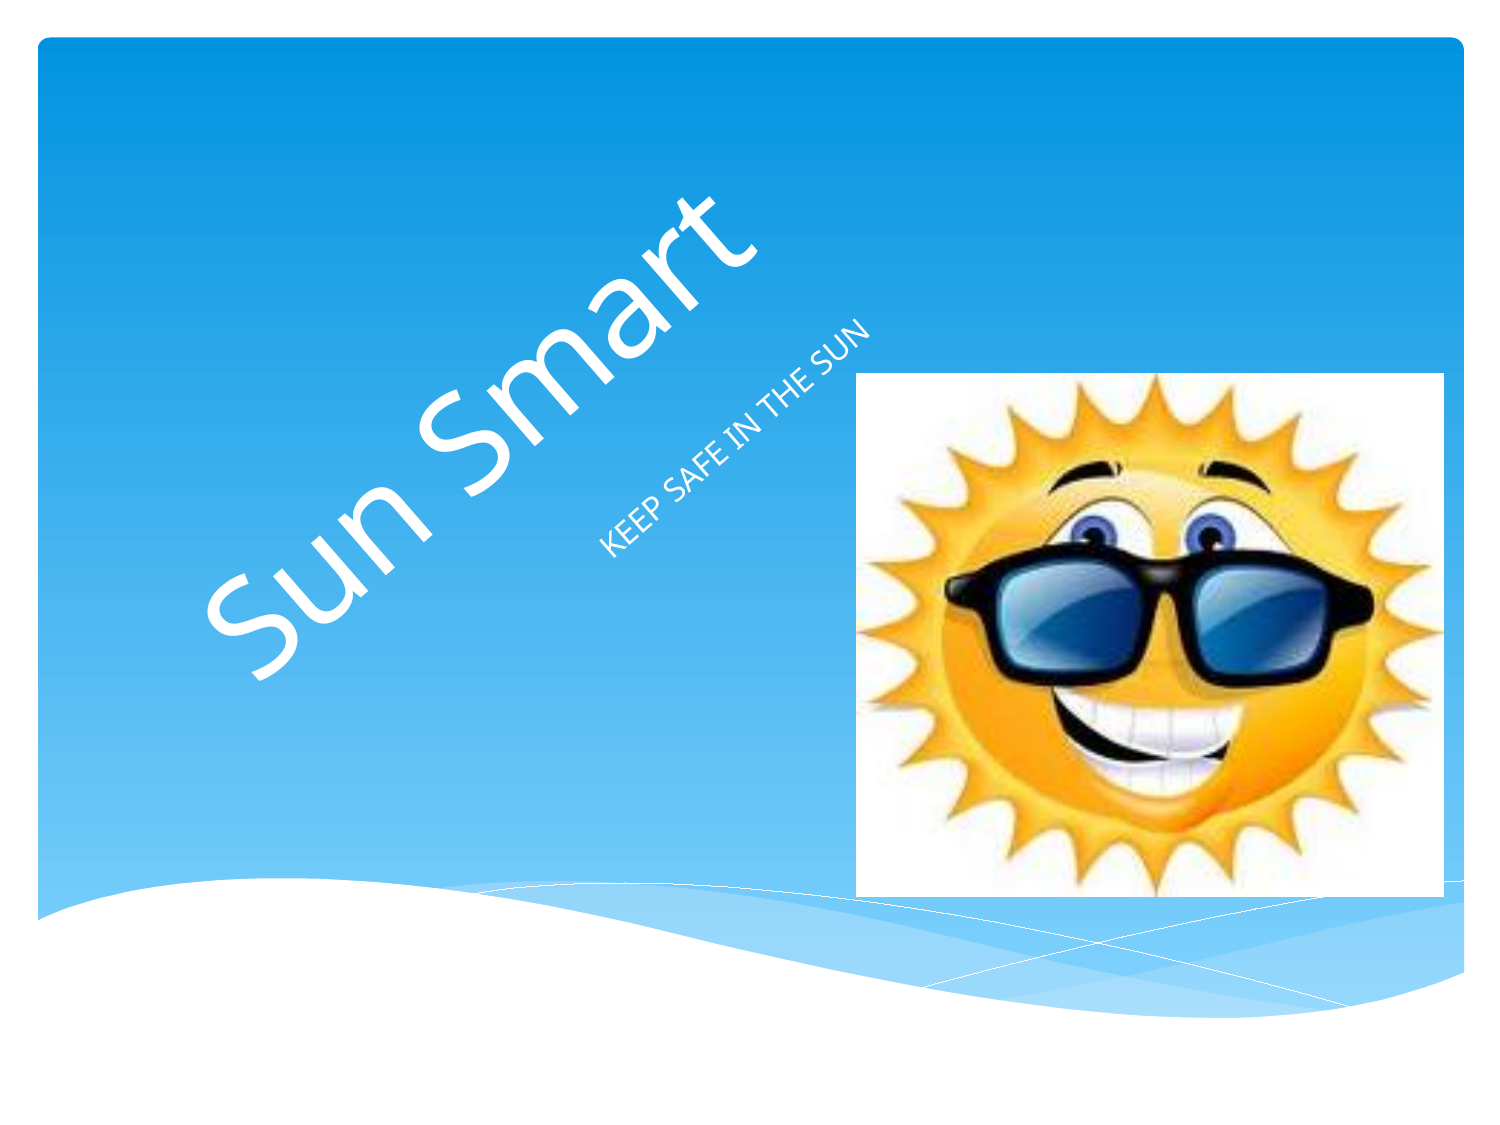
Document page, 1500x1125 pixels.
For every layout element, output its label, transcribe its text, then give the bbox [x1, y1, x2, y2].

subtitle KEEP SAFE IN THE SUN [312, 66, 1155, 808]
title Sun Smart [53, 42, 882, 800]
picture [856, 373, 1444, 897]
